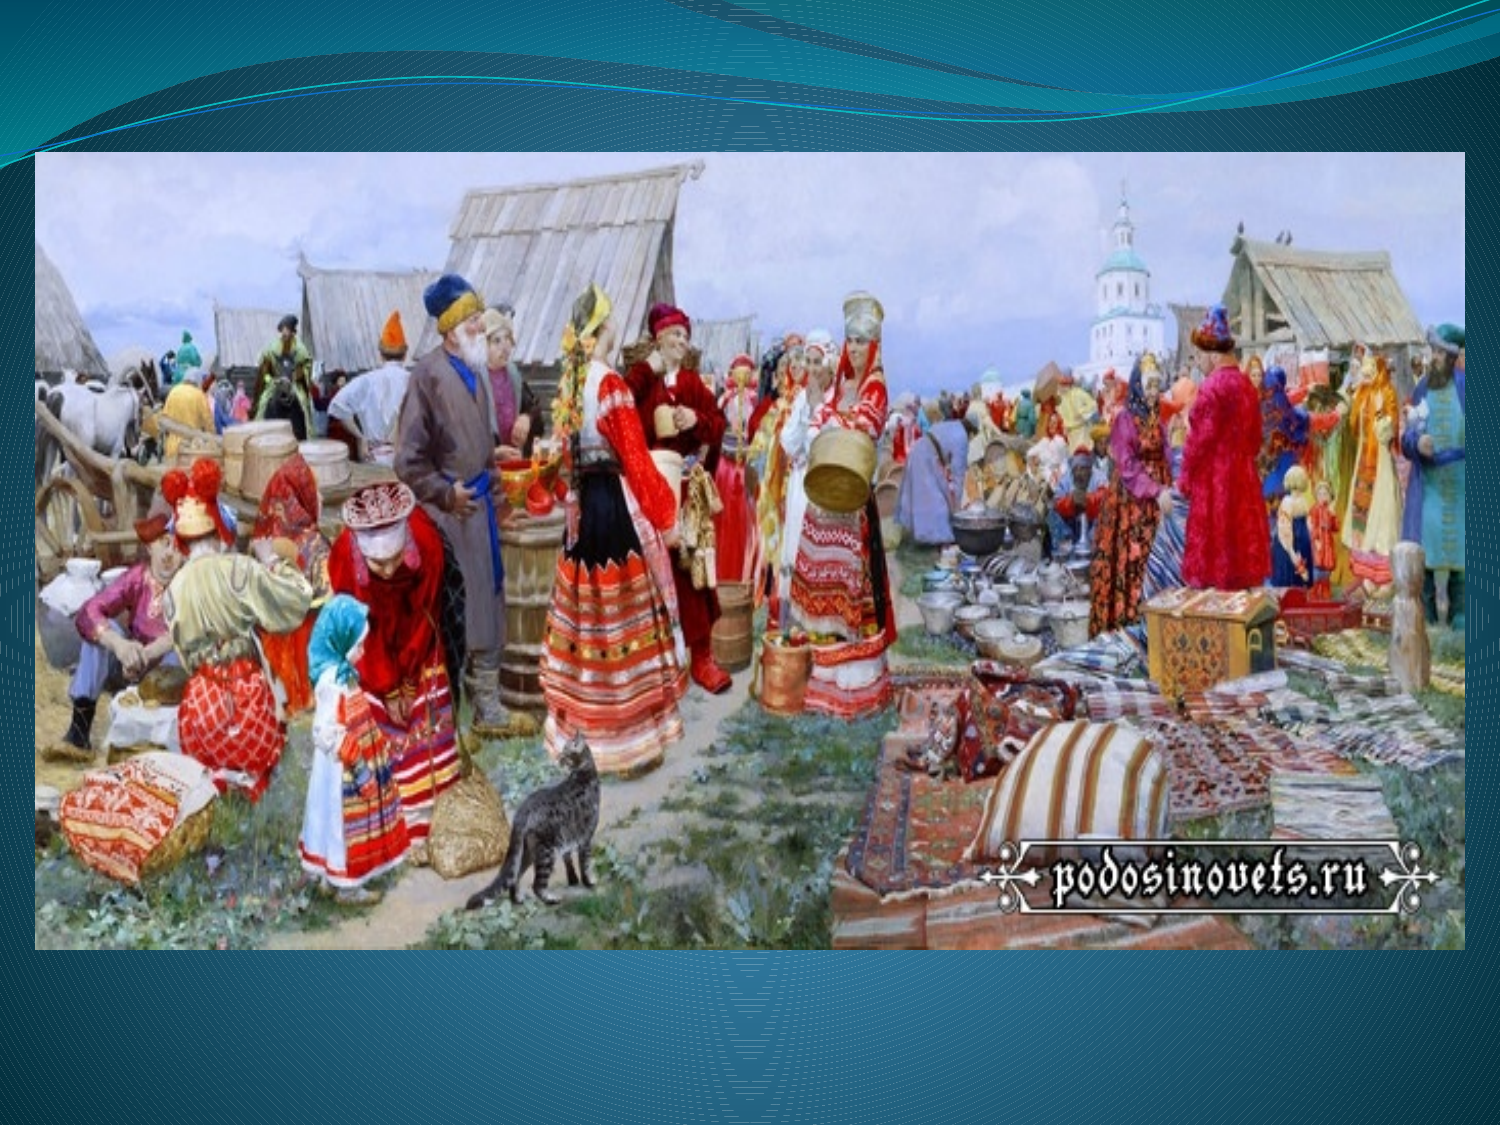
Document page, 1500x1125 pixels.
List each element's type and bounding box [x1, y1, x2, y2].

picture [34, 152, 1466, 950]
